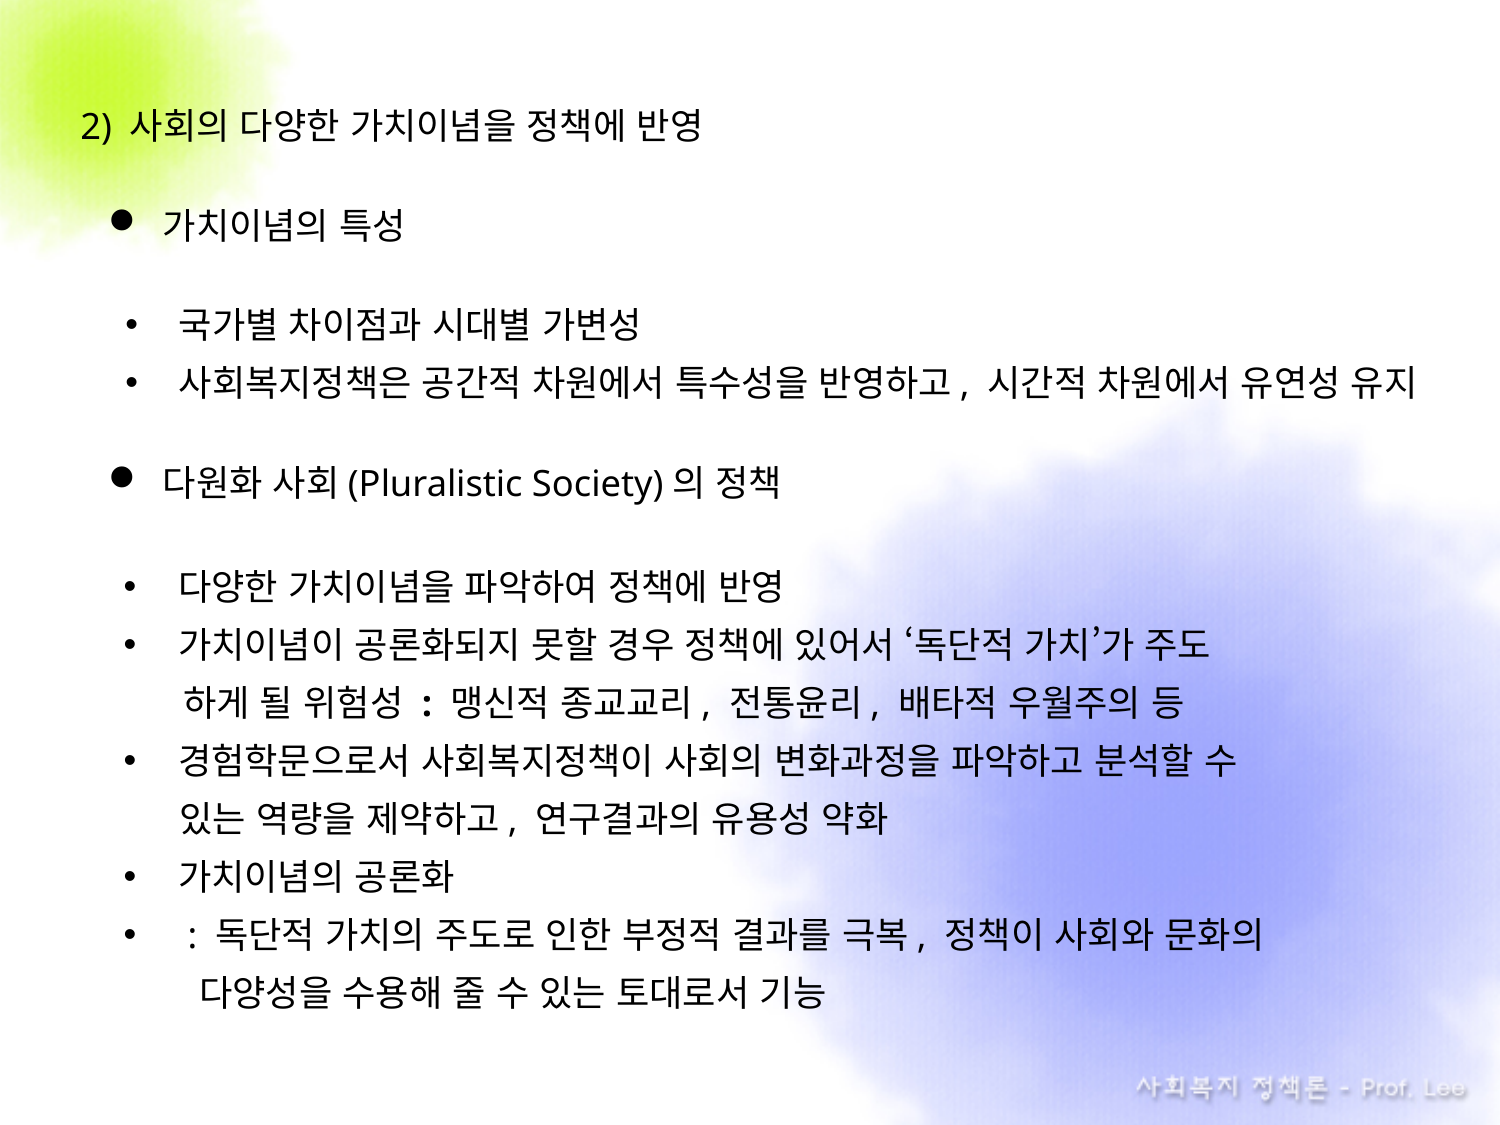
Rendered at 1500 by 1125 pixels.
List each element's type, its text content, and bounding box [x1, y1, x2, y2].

list 2) 사회의 다양한 가치이념을 정책에 반영 가치이념의 특성 국가별 차이점과 시대별 가변성 사회복지정책은 공간적 차원에서 특수성을 반영하고, 시간적 차원에서 유연성 유지 다원화 사회(Pluralistic Society)의 정책 다양한 가치이념을 파악하여 정책에 반영 가치이념이 공론화되지 못할 경우 정책에 있어서 ‘독단적 가치’가 주도 하게 될 위험성 : 맹신적 종교교리, 전통윤리, 배타적 우월주의 등 경험학문으로서 사회복지정책이 사회의 변화과정을 파악하고 분석할 수 . 있는 역량을 제약하고, 연구결과의 유용성 약화 가치이념의 공론화 : 독단적 가치의 주도로 인한 부정적 결과를 극복, 정책이 사회와 문화의 , .. 다양성을 수용해 줄 수 있는 토대로서 기능 [35, 91, 1447, 1079]
picture [0, 0, 1500, 1125]
